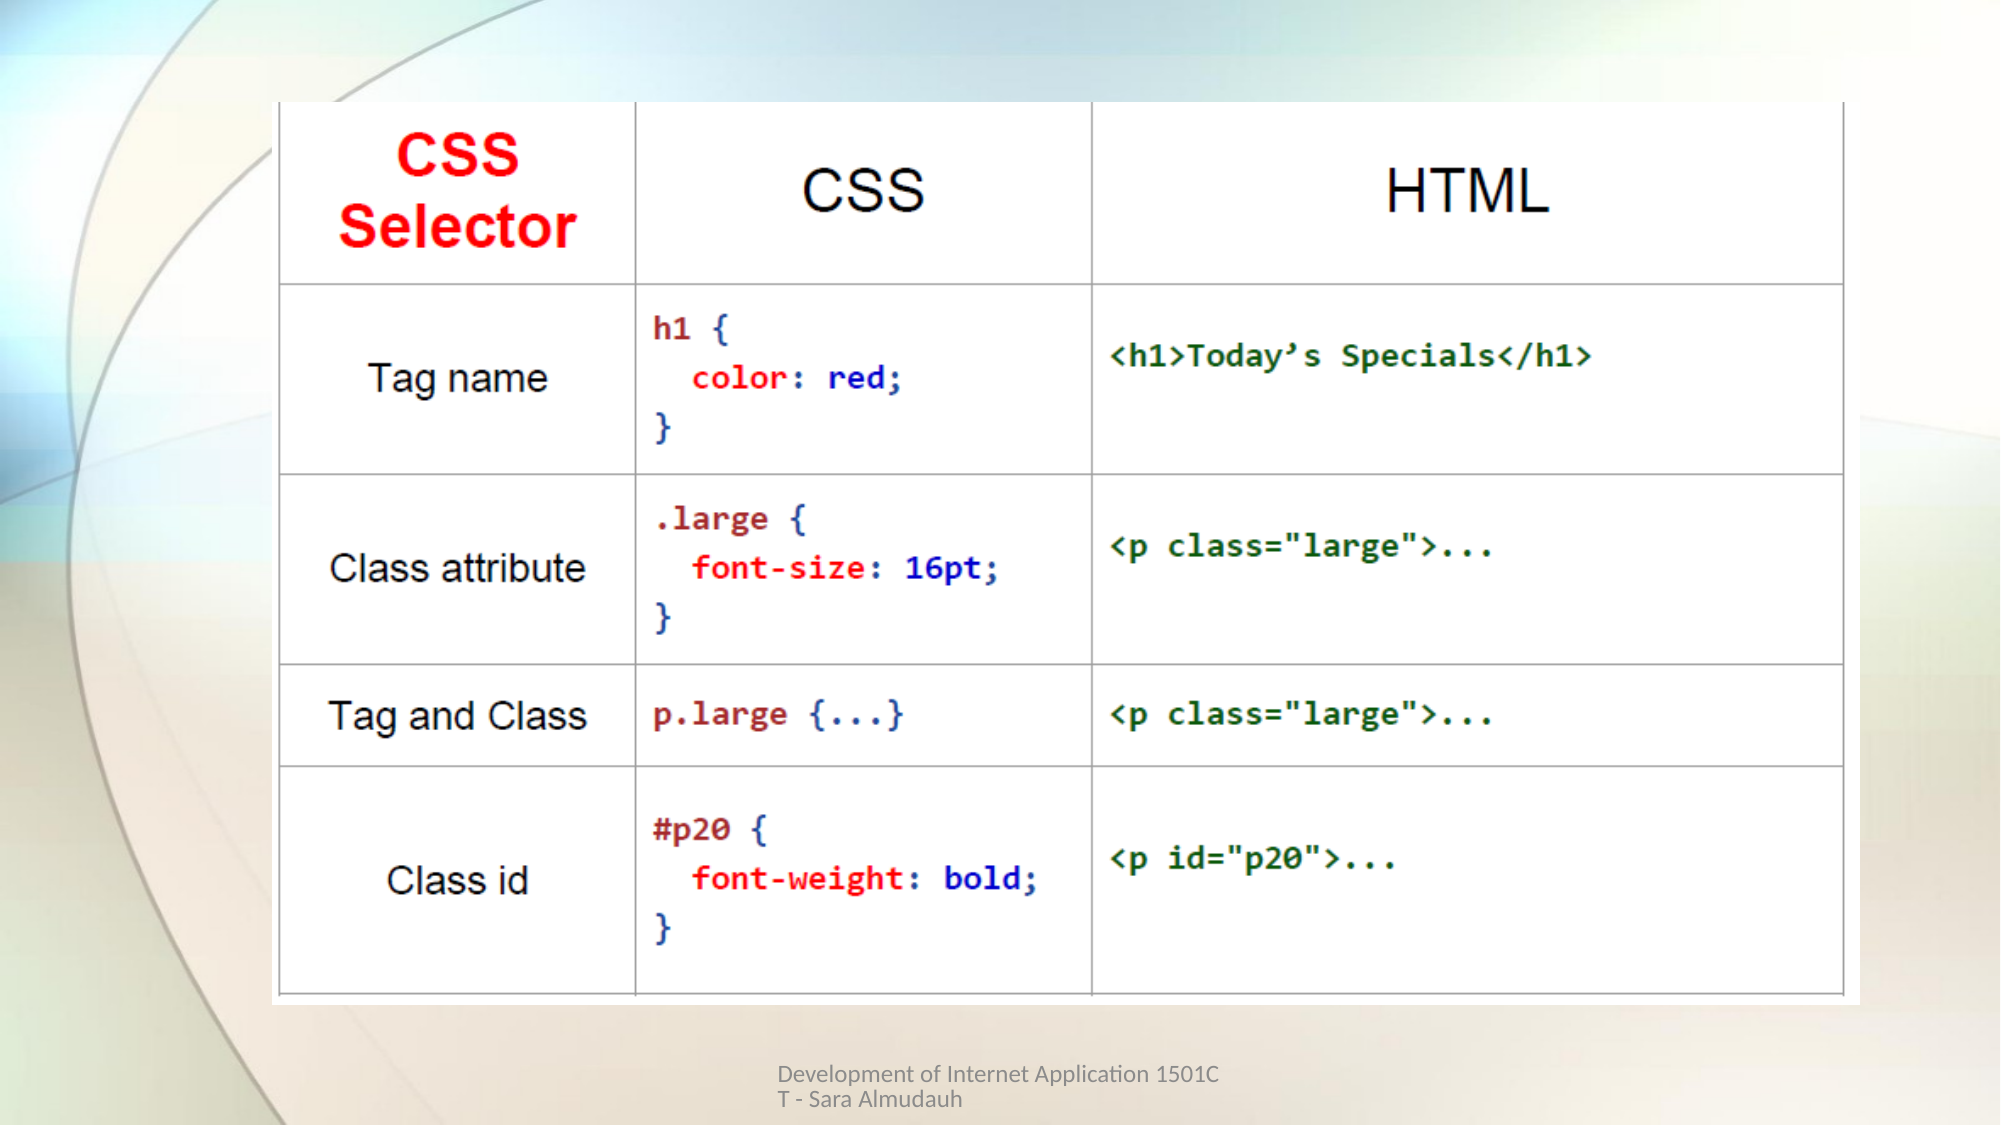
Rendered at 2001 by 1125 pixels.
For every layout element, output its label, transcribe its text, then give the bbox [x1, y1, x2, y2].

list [272, 101, 1860, 1005]
picture [0, 0, 2001, 1125]
footer Development of Internet Application 1501CT - Sara Almudauh [762, 1042, 1238, 1103]
